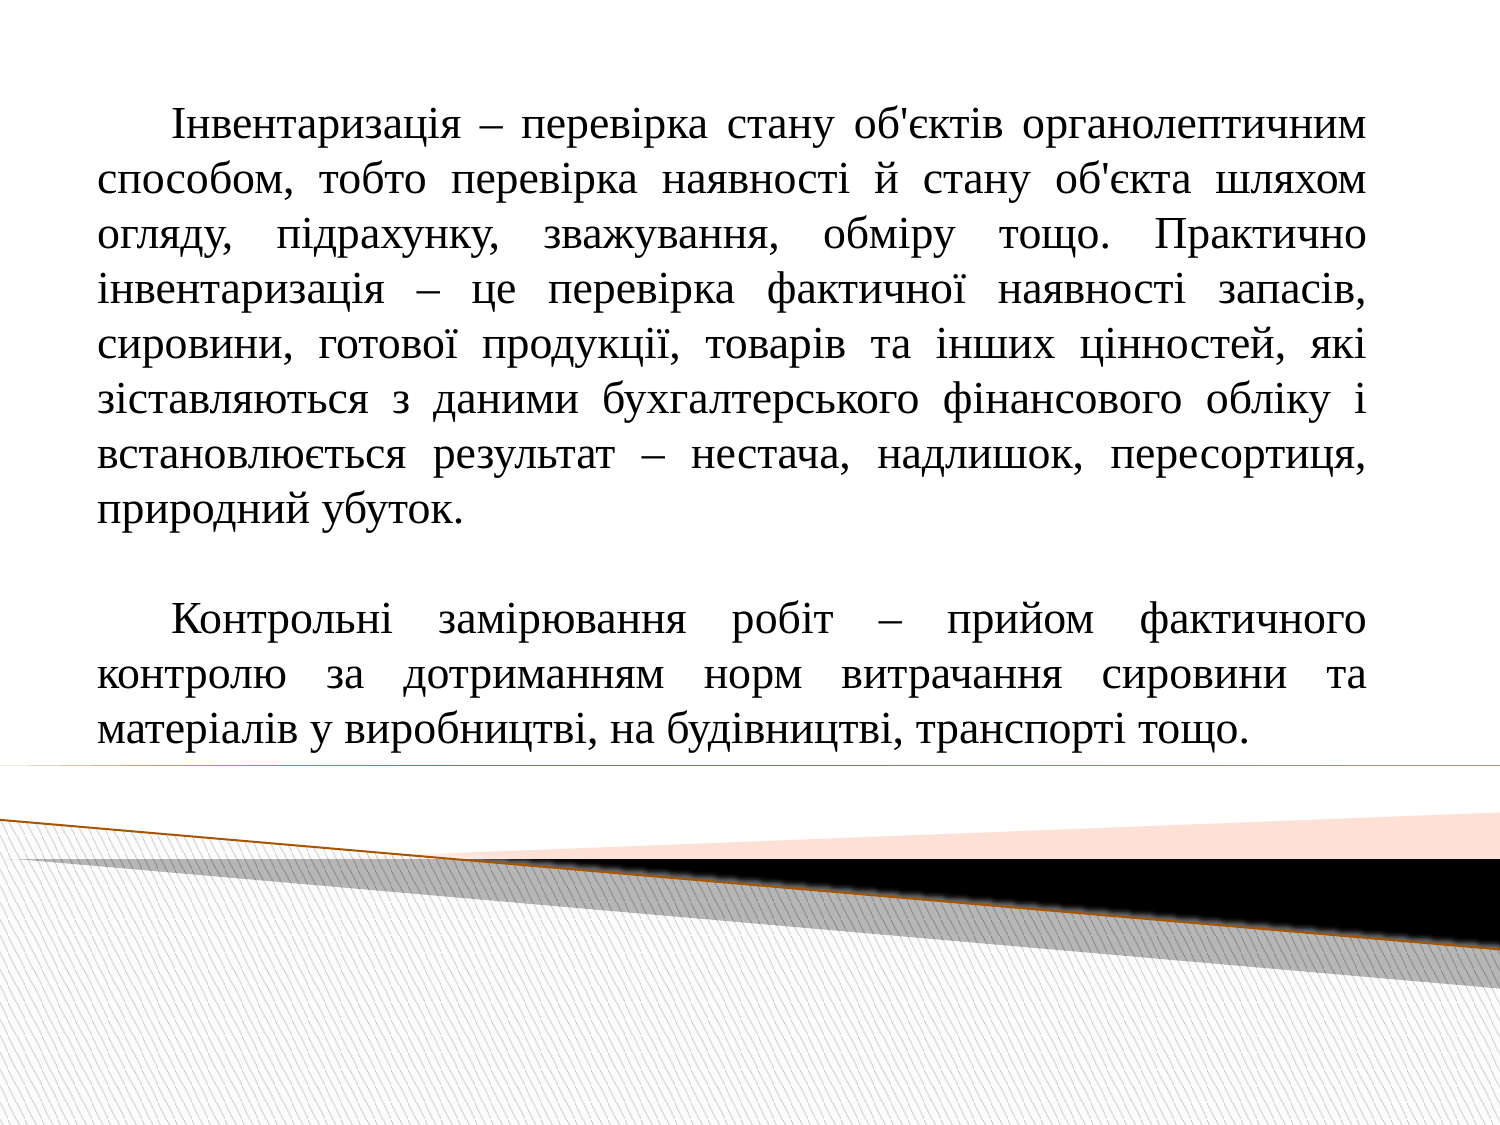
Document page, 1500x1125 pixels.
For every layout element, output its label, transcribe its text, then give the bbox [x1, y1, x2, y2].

text_box Інвентаризація – перевірка стану об'єктів органолептичним способом, тобто перевірка наявності й стану об'єкта шляхом огляду, підрахунку, зважування, обміру тощо. Практично інвентаризація – це перевірка фактичної наявності запасів, сировини, готової продукції, товарів та інших цінностей, які зіставляються з даними бухгалтерського фінансового обліку і встановлюється результат – нестача, надлишок, пересортиця, природний убуток. Контрольні замірювання робіт – прийом фактичного контролю за дотриманням норм витрачання сировини та матеріалів у виробництві, на будівництві, транспорті тощо. [82, 85, 1383, 761]
